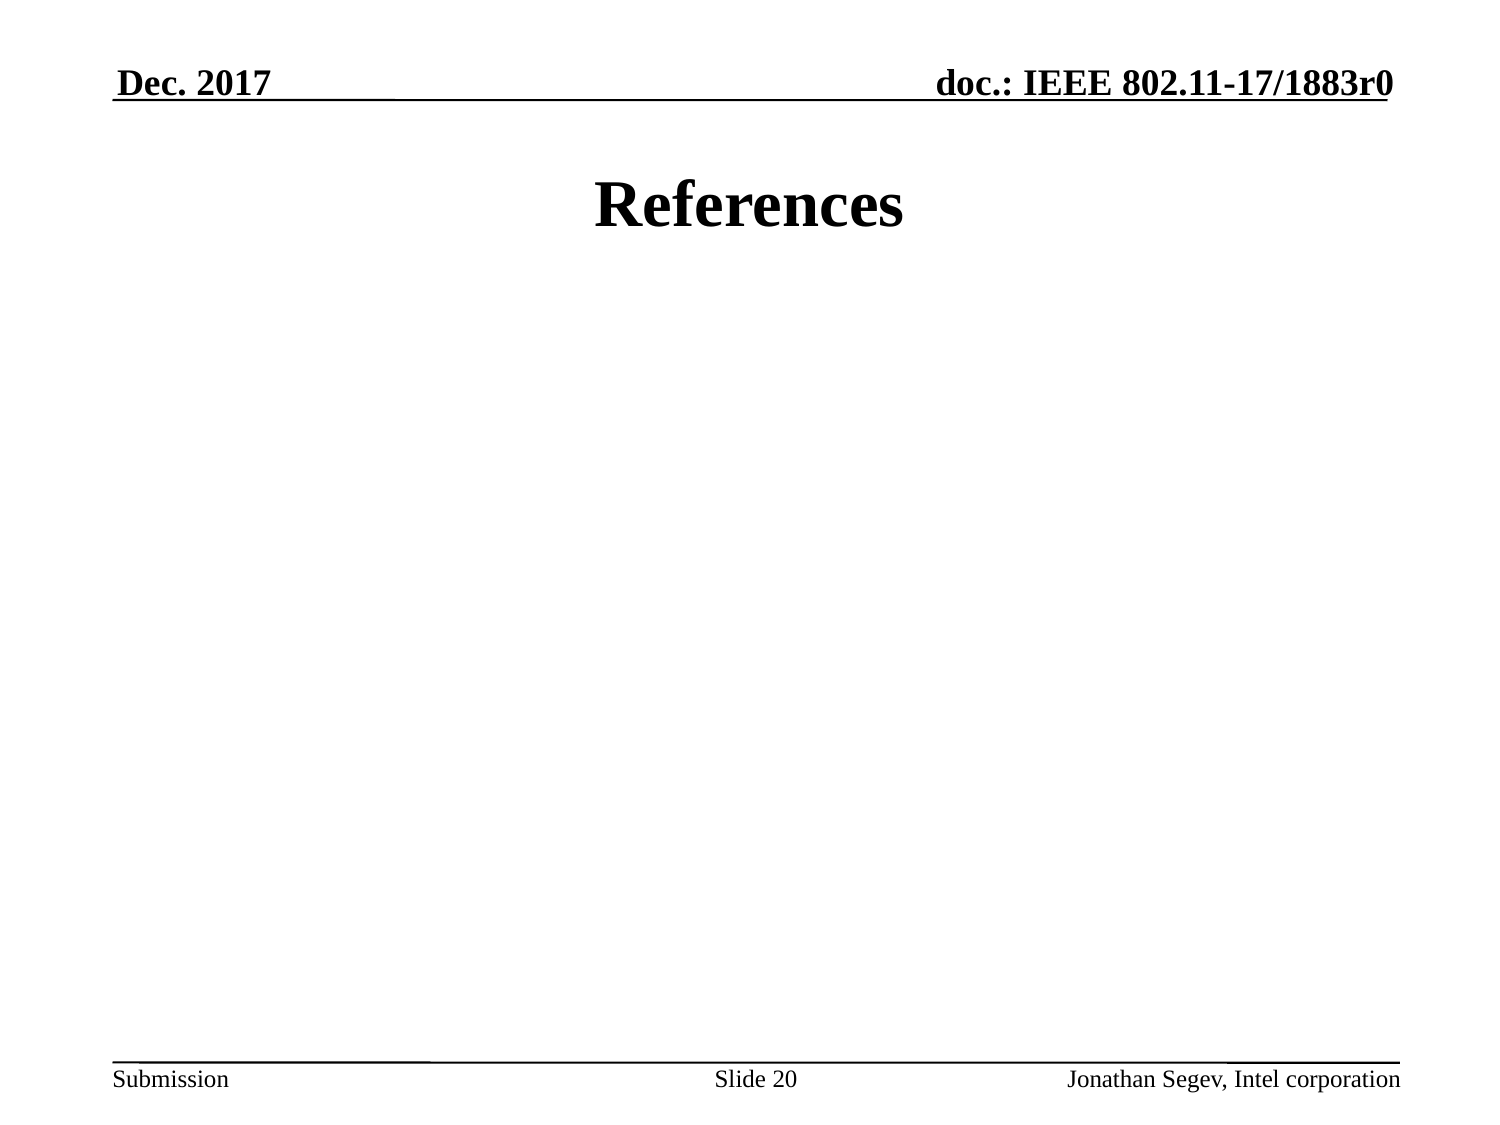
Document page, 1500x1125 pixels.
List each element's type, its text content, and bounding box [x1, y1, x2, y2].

footer Jonathan Segev, Intel corporation [1019, 1061, 1402, 1093]
slide_number Slide 20 [712, 1061, 800, 1123]
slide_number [116, 58, 507, 104]
title References [112, 112, 1388, 288]
